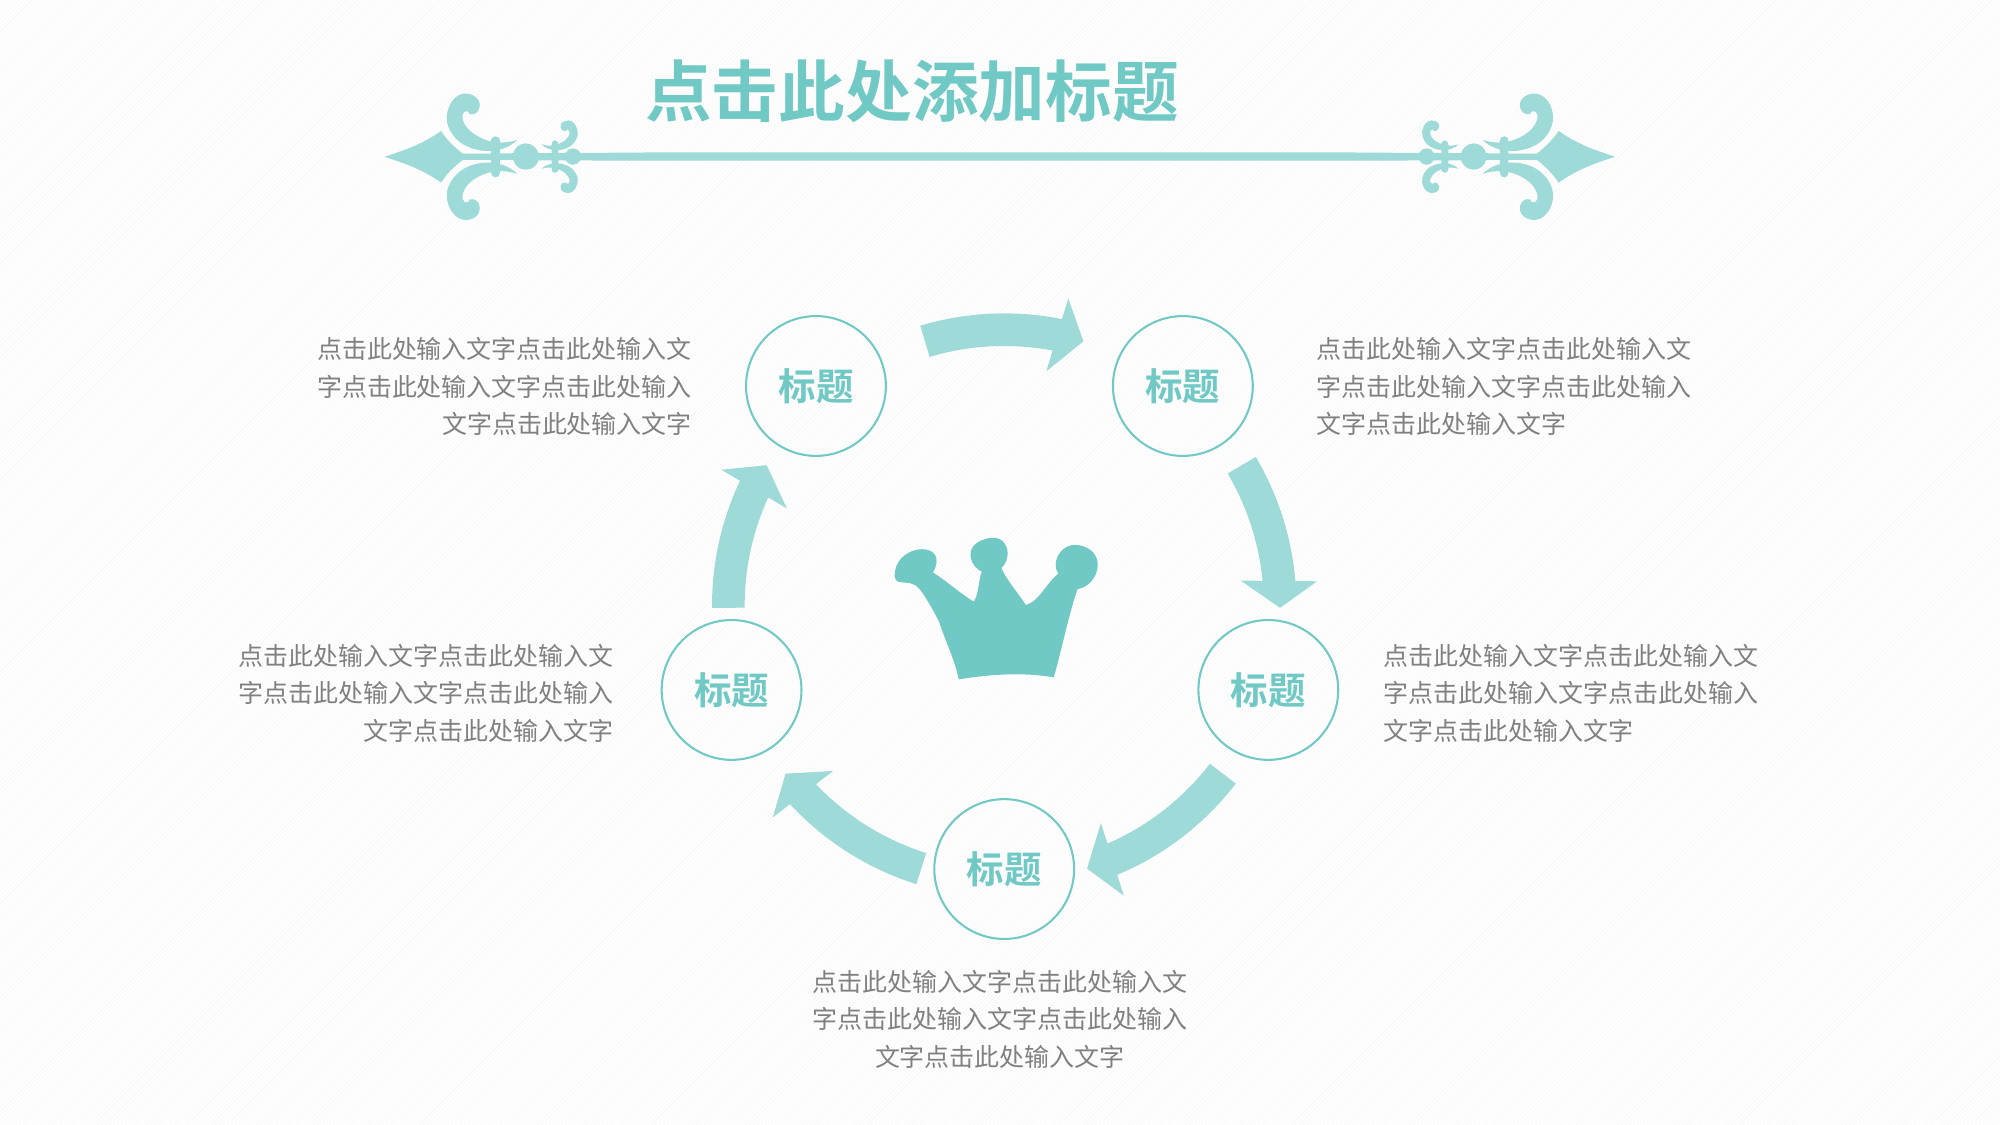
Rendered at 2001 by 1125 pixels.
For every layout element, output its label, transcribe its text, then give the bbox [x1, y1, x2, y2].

text_box 点击此处输入文字点击此处输入文字点击此处输入文字点击此处输入文字点击此处输入文字 [298, 319, 707, 447]
text_box 点击此处输入文字点击此处输入文字点击此处输入文字点击此处输入文字点击此处输入文字 [1369, 625, 1778, 753]
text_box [746, 316, 886, 456]
text_box 点击此处输入文字点击此处输入文字点击此处输入文字点击此处输入文字点击此处输入文字 [795, 951, 1205, 1079]
text_box [918, 295, 1085, 375]
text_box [384, 90, 1616, 224]
text_box [770, 769, 928, 886]
text_box 点击此处输入文字点击此处输入文字点击此处输入文字点击此处输入文字点击此处输入文字 [219, 625, 629, 753]
text_box [710, 464, 790, 610]
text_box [934, 799, 1075, 939]
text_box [1198, 619, 1339, 760]
text_box [1226, 455, 1321, 610]
text_box [894, 537, 1098, 680]
text_box [1085, 762, 1238, 899]
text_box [661, 619, 802, 760]
text_box 点击此处输入文字点击此处输入文字点击此处输入文字点击此处输入文字点击此处输入文字 [1302, 319, 1711, 447]
text_box 点击此处添加标题 [630, 42, 1370, 90]
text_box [1112, 316, 1253, 456]
